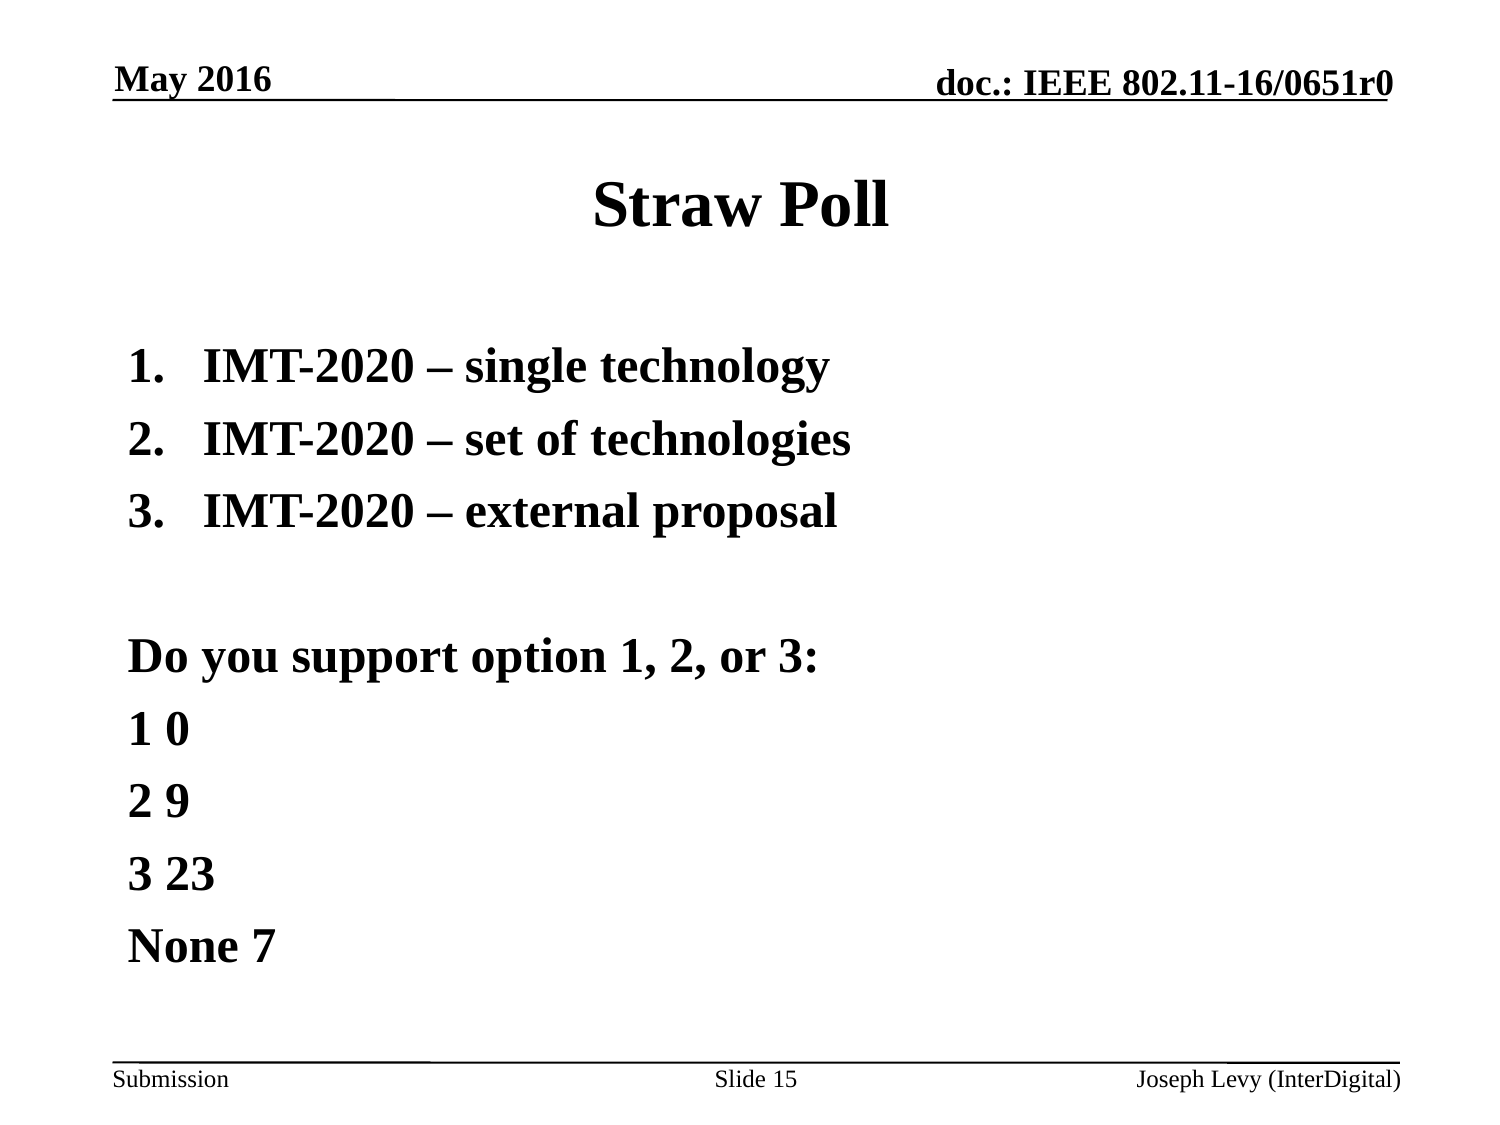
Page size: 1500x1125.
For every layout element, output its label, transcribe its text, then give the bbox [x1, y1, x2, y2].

list IMT-2020 – single technology IMT-2020 – set of technologies IMT-2020 – external proposal Do you support option 1, 2, or 3: 1 0 2 9 3 23 None 7 [112, 324, 1388, 1000]
slide_number Slide 15 [712, 1061, 800, 1123]
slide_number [114, 54, 423, 100]
title Straw Poll [112, 112, 1388, 288]
footer Joseph Levy (InterDigital) [878, 1061, 1402, 1093]
